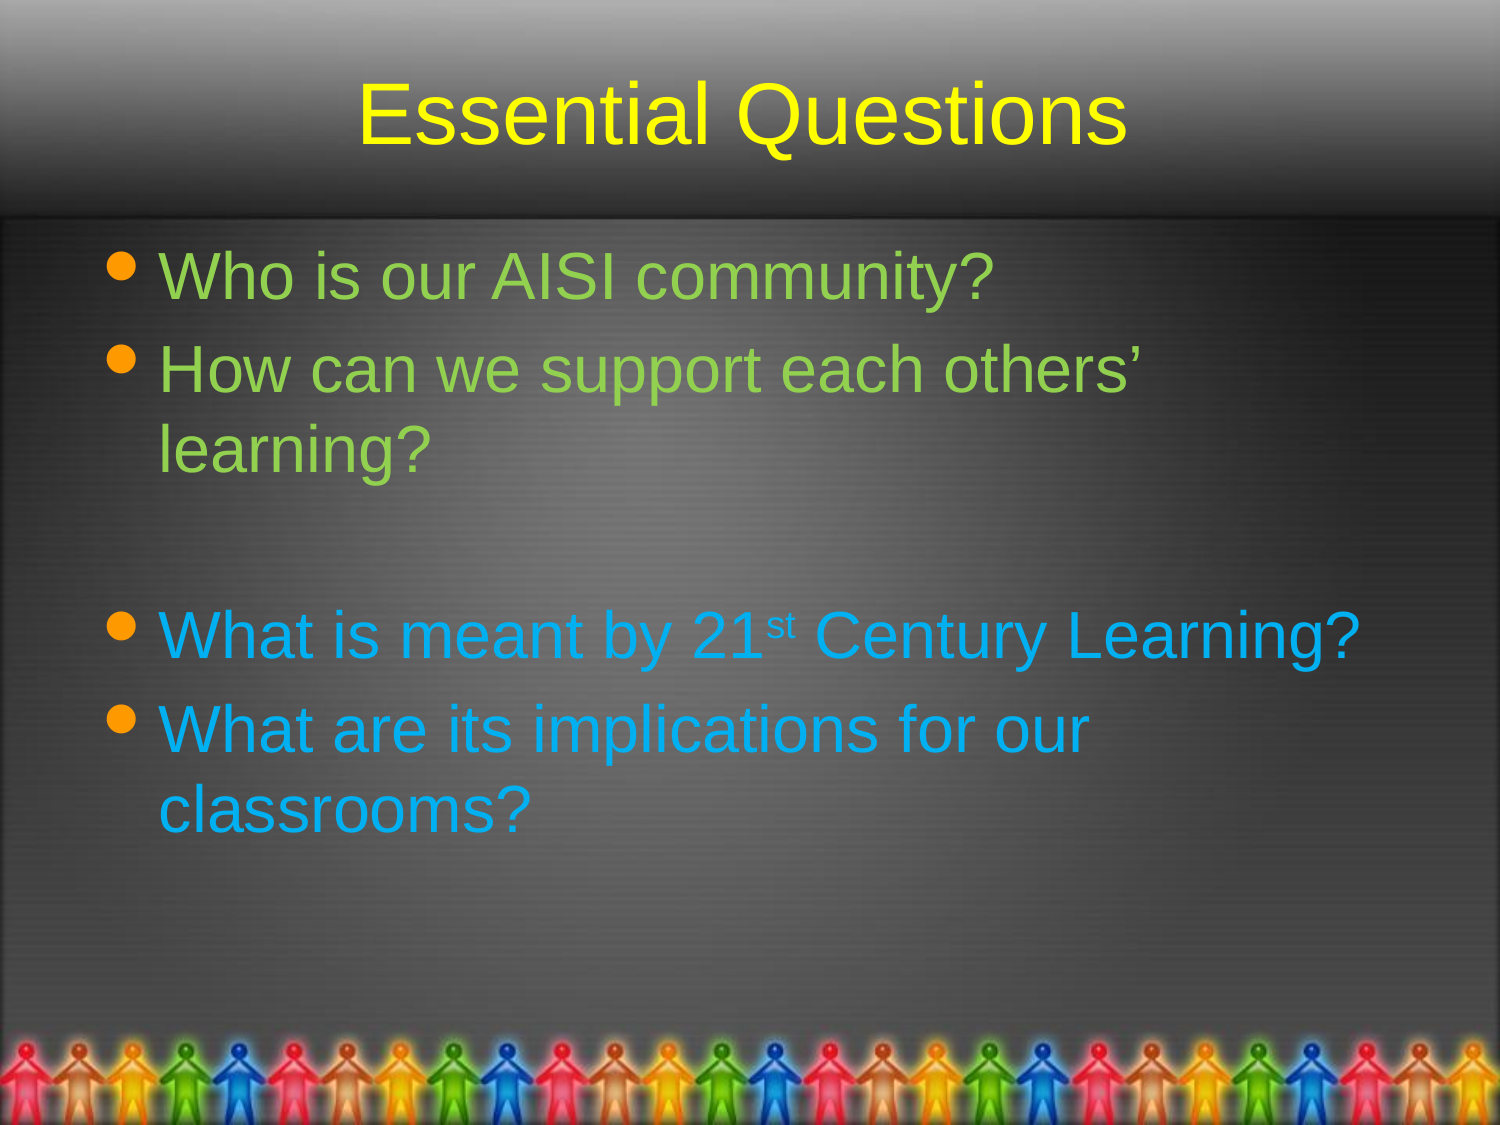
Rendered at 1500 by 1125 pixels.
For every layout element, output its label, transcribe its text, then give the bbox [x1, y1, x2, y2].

title Essential Questions [87, 7, 1401, 213]
list Who is our AISI community? How can we support each others’ learning? What is meant by 21st Century Learning? What are its implications for our classrooms? [87, 224, 1401, 1013]
picture [0, 0, 1500, 1125]
